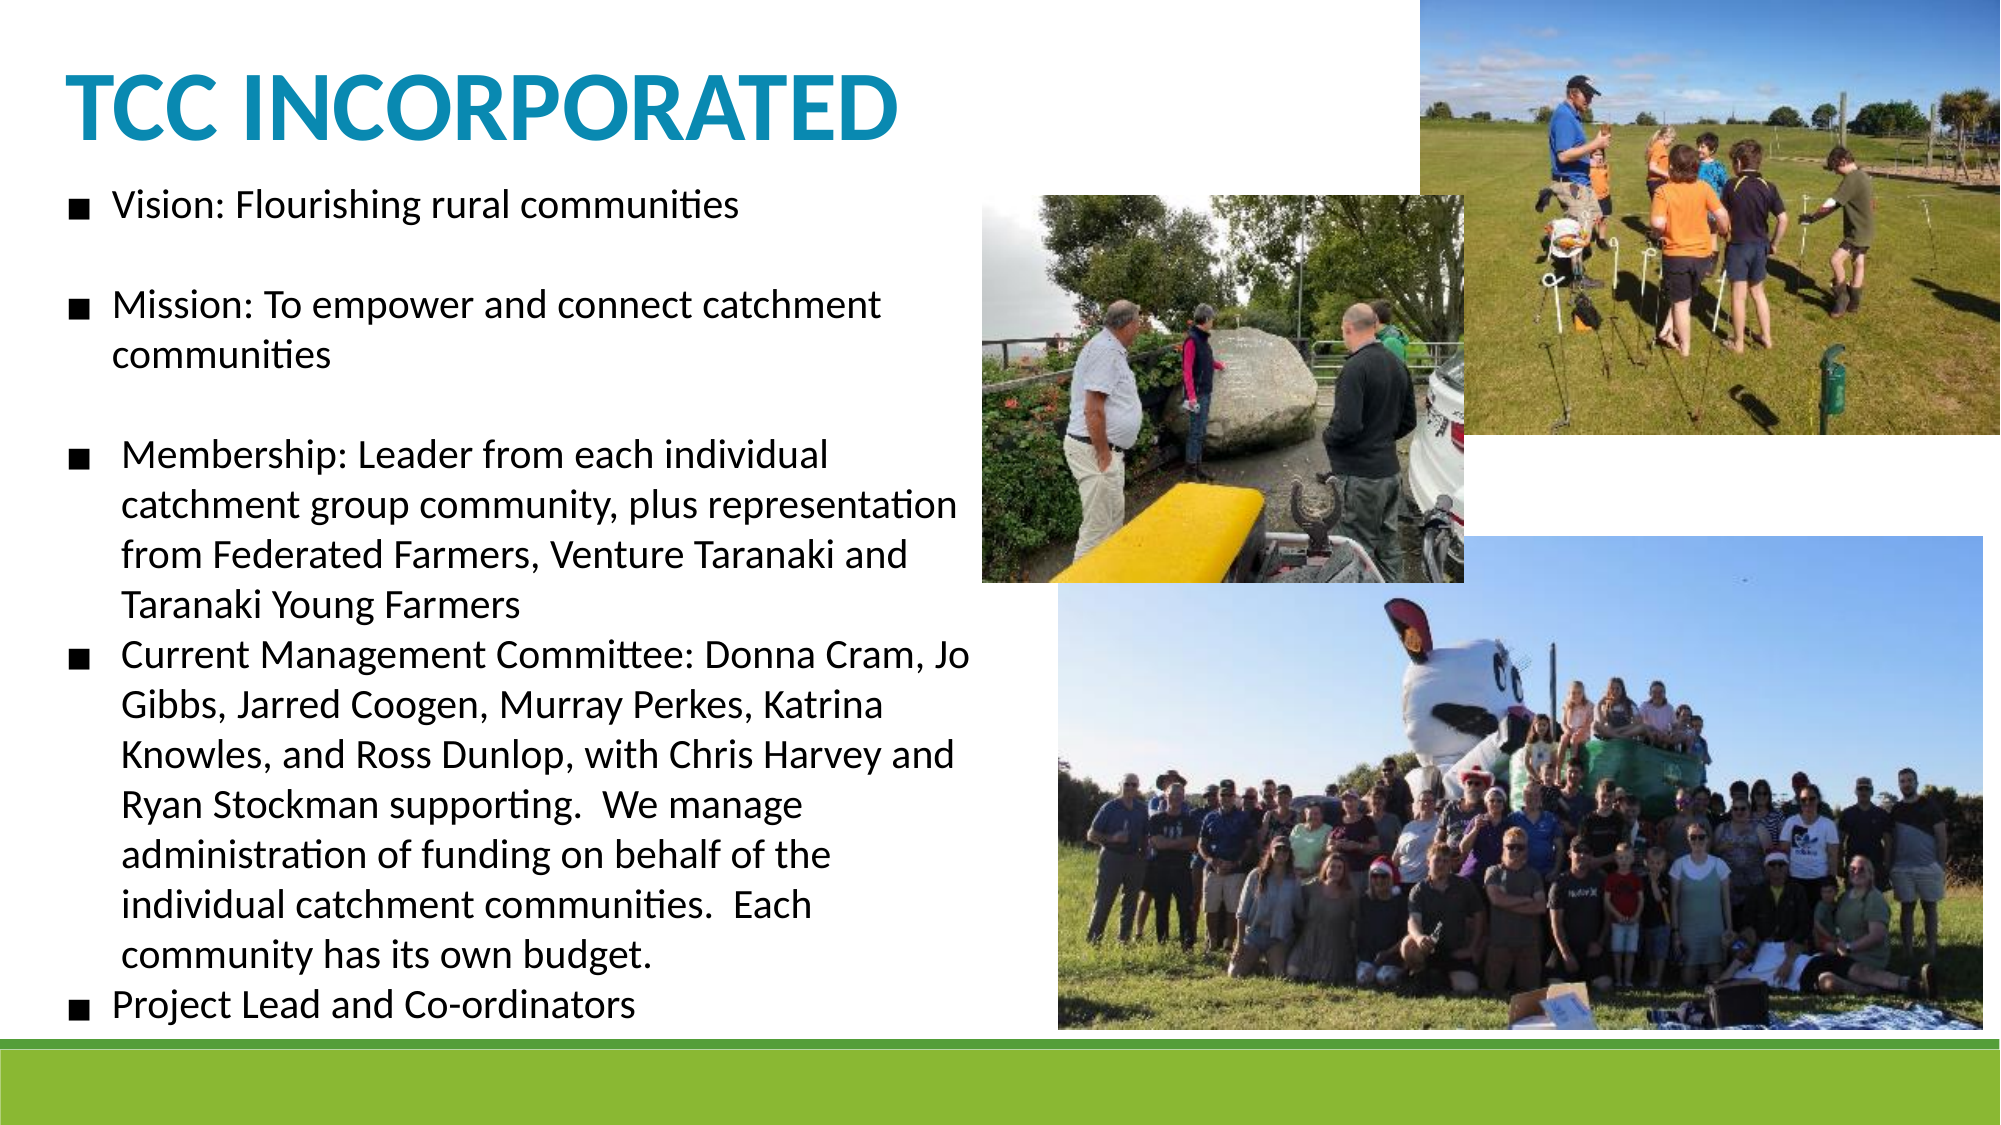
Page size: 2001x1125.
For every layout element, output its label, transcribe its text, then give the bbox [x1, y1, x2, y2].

text_box Vision: Flourishing rural communities Mission: To empower and connect catchment communities Membership: Leader from each individual catchment group community, plus representation from Federated Farmers, Venture Taranaki and Taranaki Young Farmers Current Management Committee: Donna Cram, Jo Gibbs, Jarred Coogen, Murray Perkes, Katrina Knowles, and Ross Dunlop, with Chris Harvey and Ryan Stockman supporting. We manage administration of funding on behalf of the individual catchment communities. Each community has its own budget. Project Lead and Co-ordinators [50, 169, 1020, 1035]
text_box TCC INCORPORATED [49, 32, 1162, 168]
picture [982, 0, 2000, 1030]
